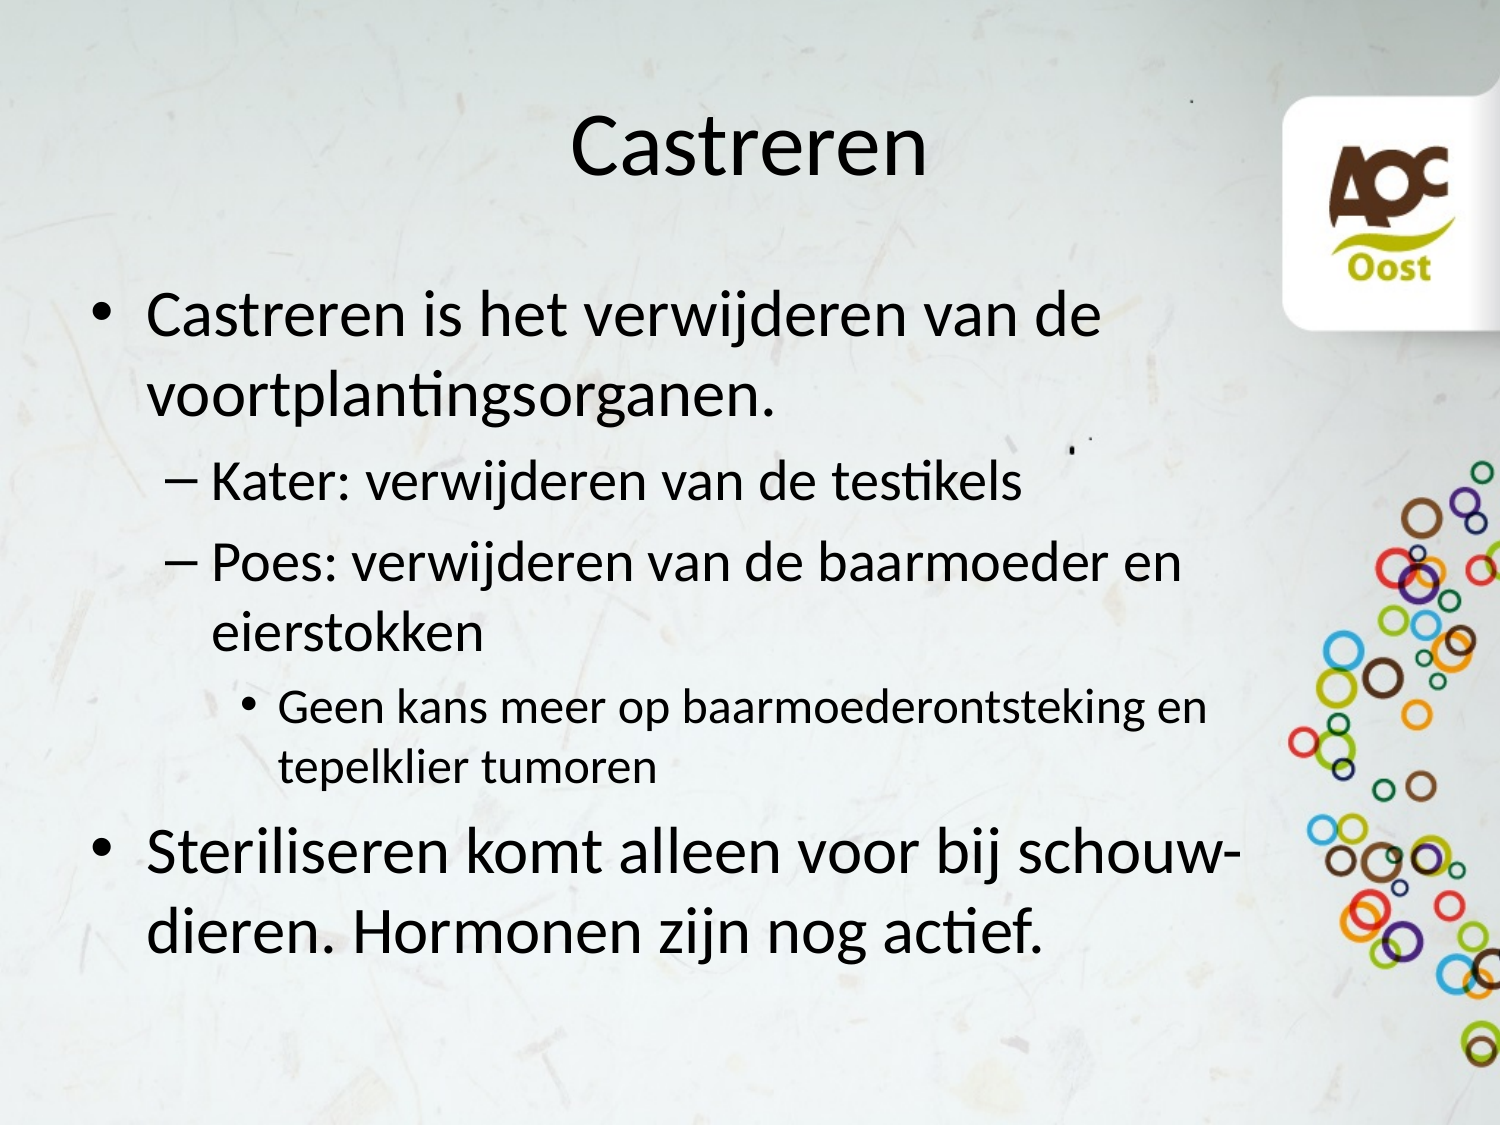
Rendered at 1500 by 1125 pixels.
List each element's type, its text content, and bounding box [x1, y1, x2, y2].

picture [0, 0, 1500, 1125]
list Castreren is het verwijderen van de voortplantingsorganen. Kater: verwijderen van de testikels Poes: verwijderen van de baarmoeder en eierstokken Geen kans meer op baarmoederontsteking en tepelklier tumoren Steriliseren komt alleen voor bij schouw-dieren. Hormonen zijn nog actief. [75, 262, 1425, 1005]
title Castreren [75, 45, 1425, 233]
